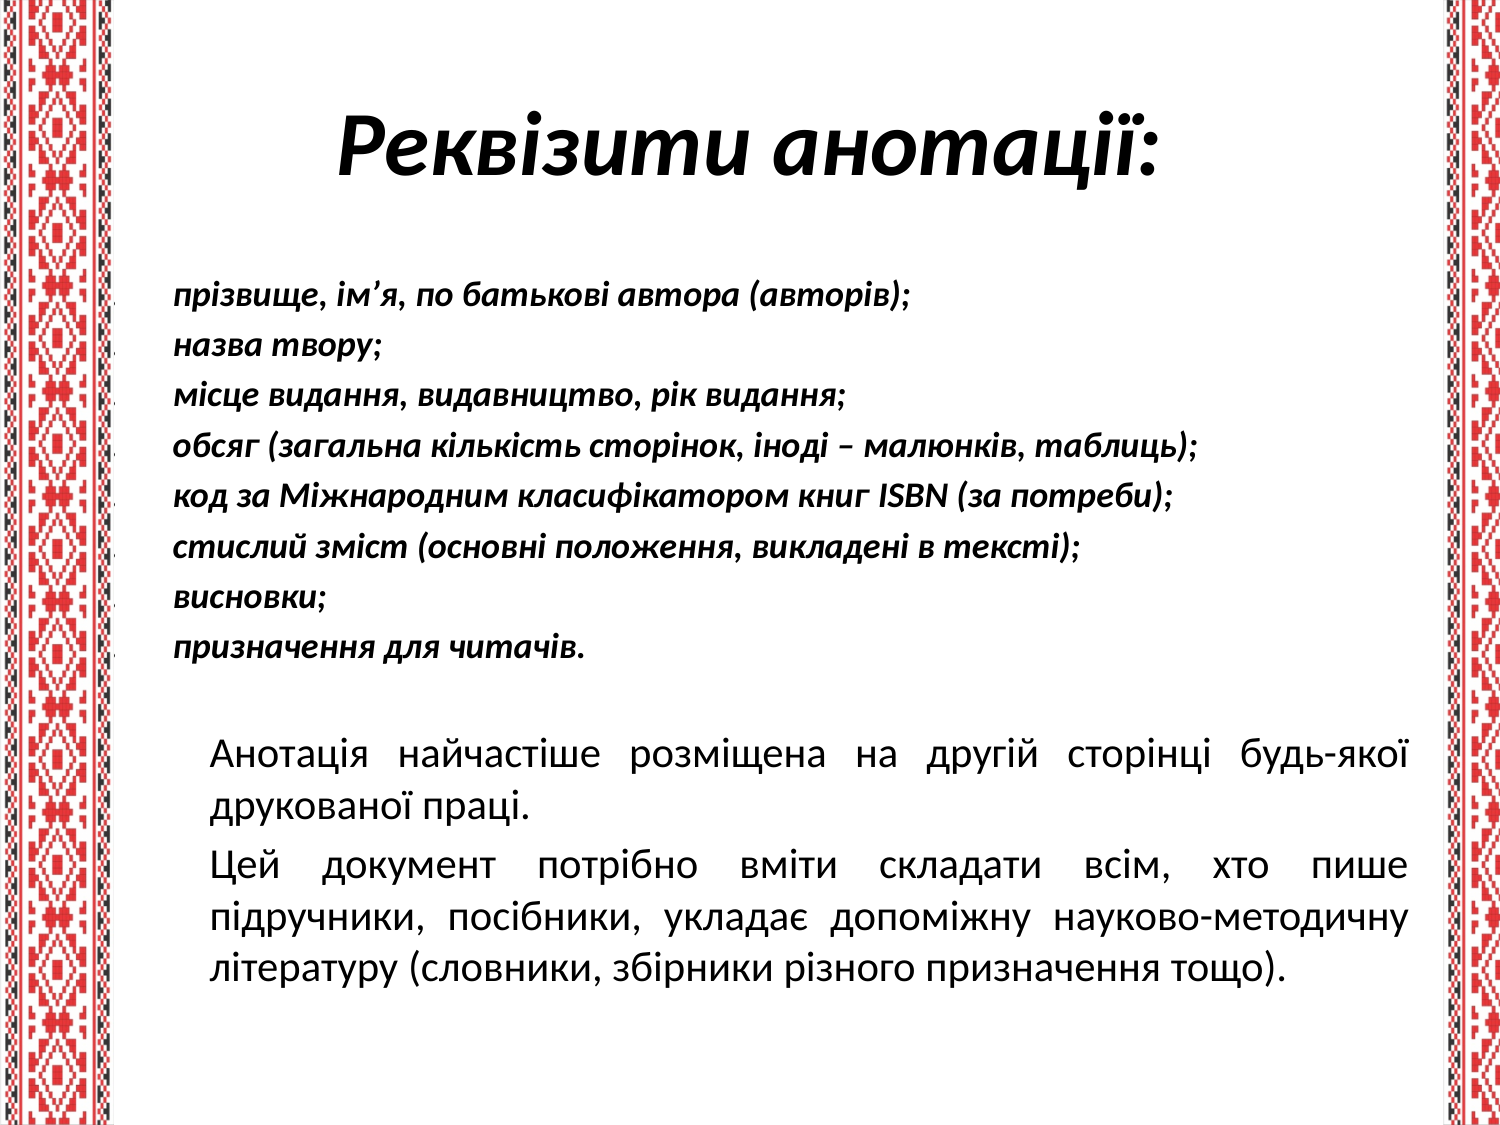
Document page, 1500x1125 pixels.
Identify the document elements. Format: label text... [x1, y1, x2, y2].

picture [937, 1, 1500, 1124]
list прізвище, ім’я, по батькові автора (авторів); назва твору; місце видання, видавництво, рік видання; обсяг (загальна кількість сторінок, іноді – малюнків, таблиць); код за Міжнародним класифікатором книг ISBN (за потреби); стислий зміст (основні положення, викладені в тексті); висновки; призначення для читачів. Анотація найчастіше розміщена на другій сторінці будь-якої друкованої праці. Цей документ потрібно вміти складати всім, хто пише підручники, посібники, укладає допоміжну науково-методичну літературу (словники, збірники різного призначення тощо). [114, 262, 1425, 1005]
picture [0, 1, 620, 1124]
title Реквізити анотації: [114, 45, 1425, 233]
